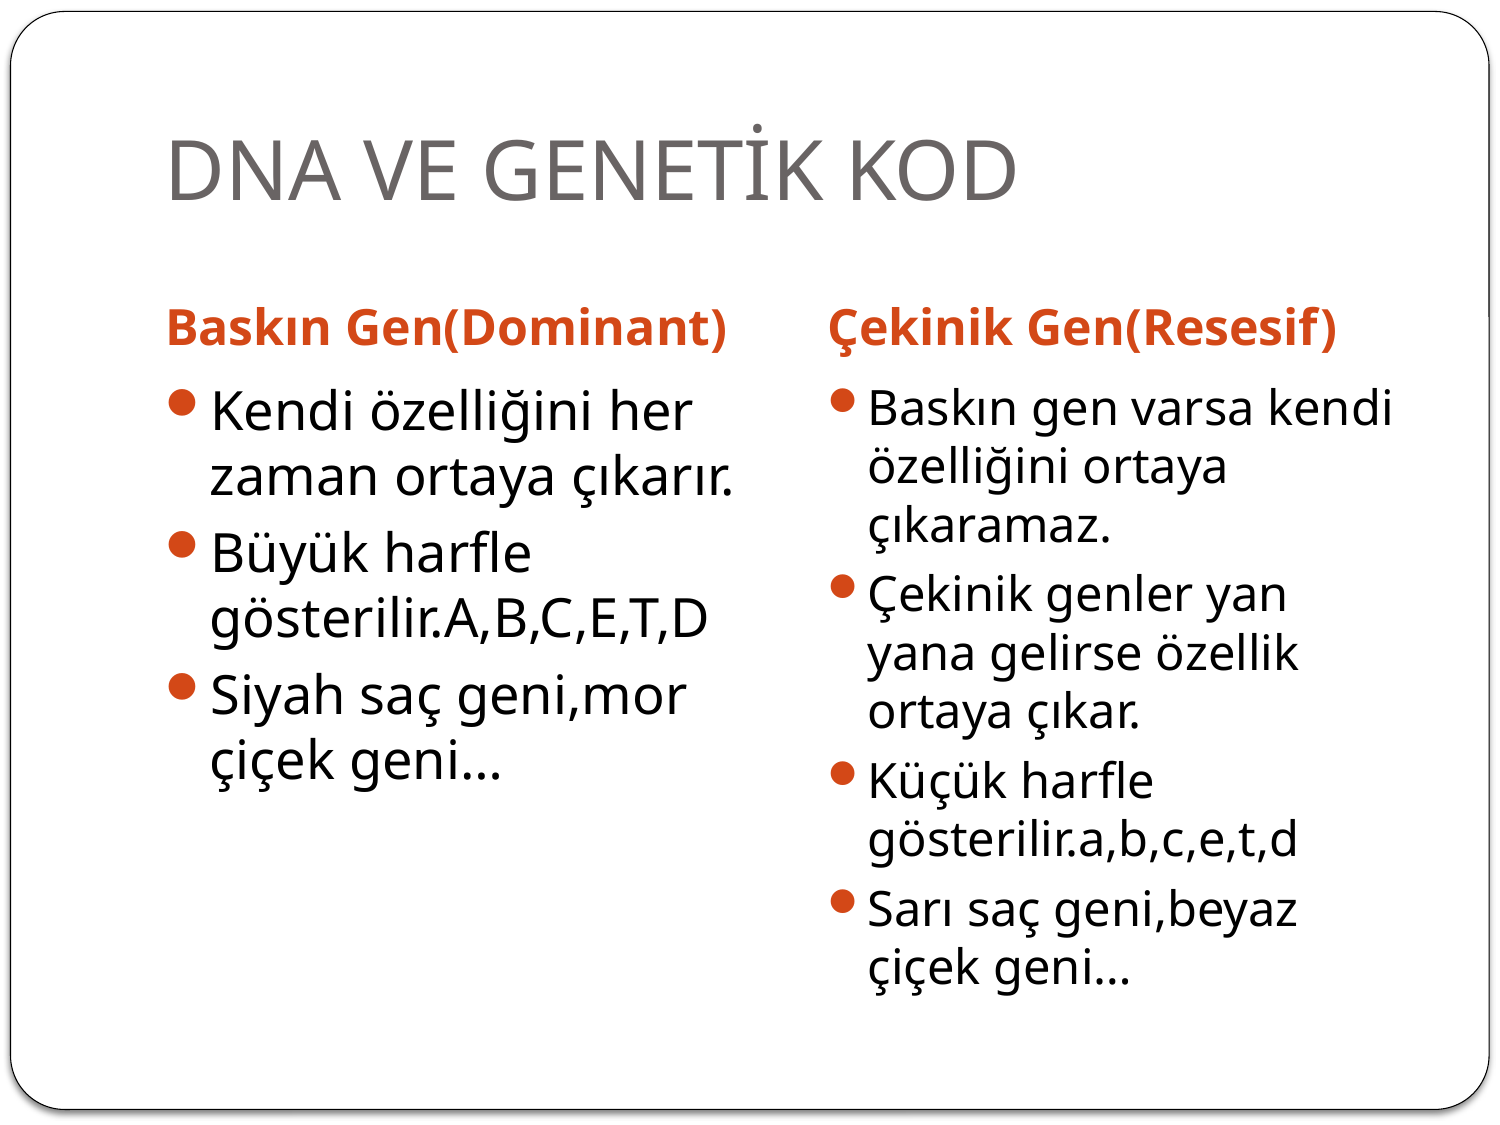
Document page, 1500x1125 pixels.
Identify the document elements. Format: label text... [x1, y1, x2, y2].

list Baskın Gen(Dominant) [149, 236, 763, 364]
title DNA VE GENETİK KOD [150, 44, 1425, 233]
list Kendi özelliğini her zaman ortaya çıkarır. Büyük harfle gösterilir.A,B,C,E,T,D Siyah saç geni,mor çiçek geni… [150, 368, 763, 1007]
list Çekinik Gen(Resesif) [811, 236, 1426, 364]
list Baskın gen varsa kendi özelliğini ortaya çıkaramaz. Çekinik genler yan yana gelirse özellik ortaya çıkar. Küçük harfle gösterilir.a,b,c,e,t,d Sarı saç geni,beyaz çiçek geni… [812, 368, 1425, 1007]
